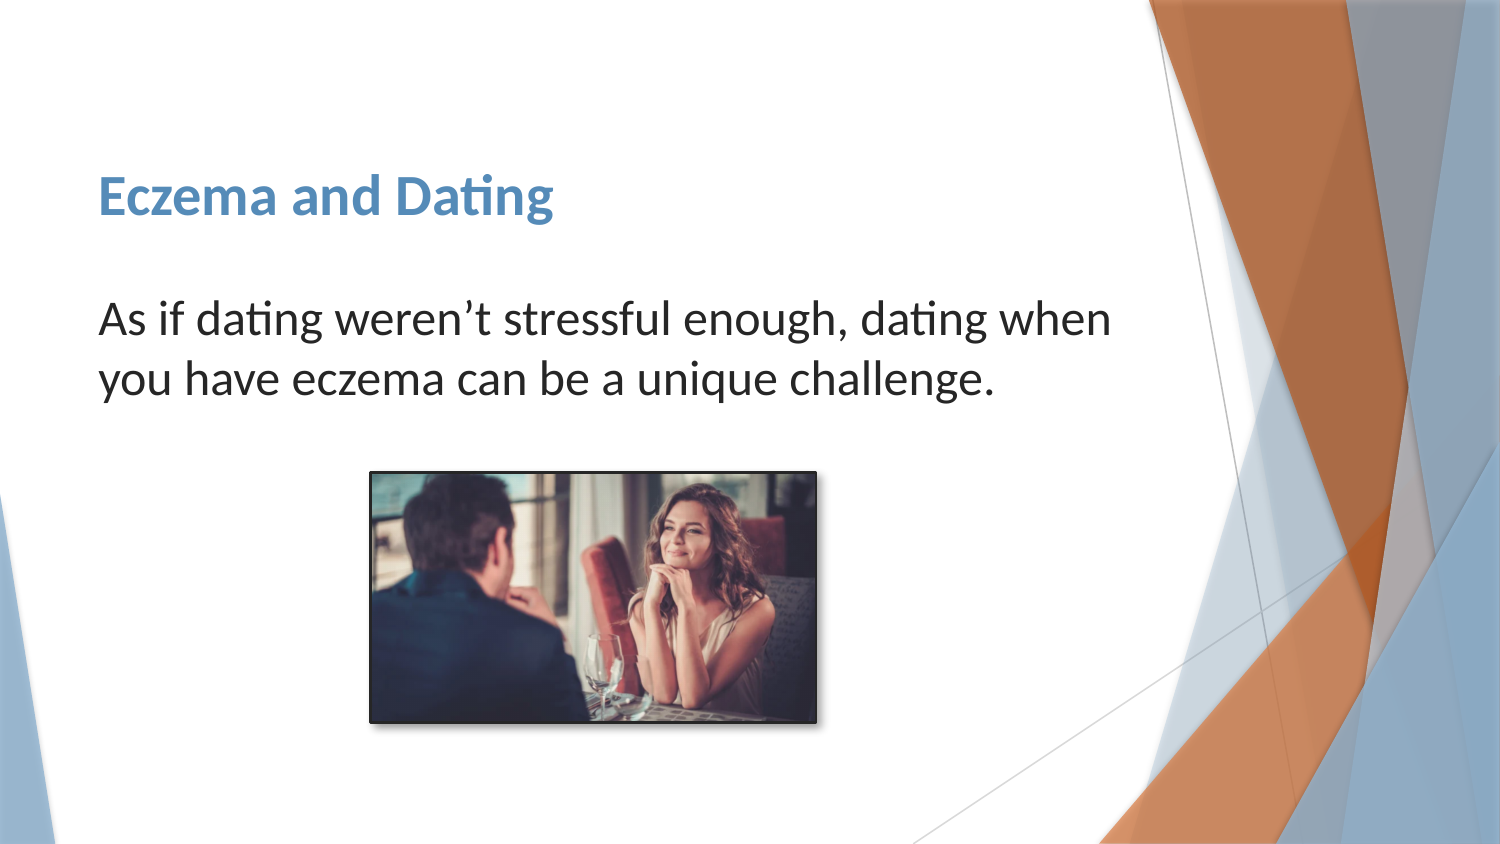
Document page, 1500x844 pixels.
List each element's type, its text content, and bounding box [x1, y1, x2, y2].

picture [371, 473, 816, 722]
list As if dating weren’t stressful enough, dating when you have eczema can be a unique challenge. [83, 277, 1141, 437]
title Eczema and Dating [83, 150, 1141, 238]
